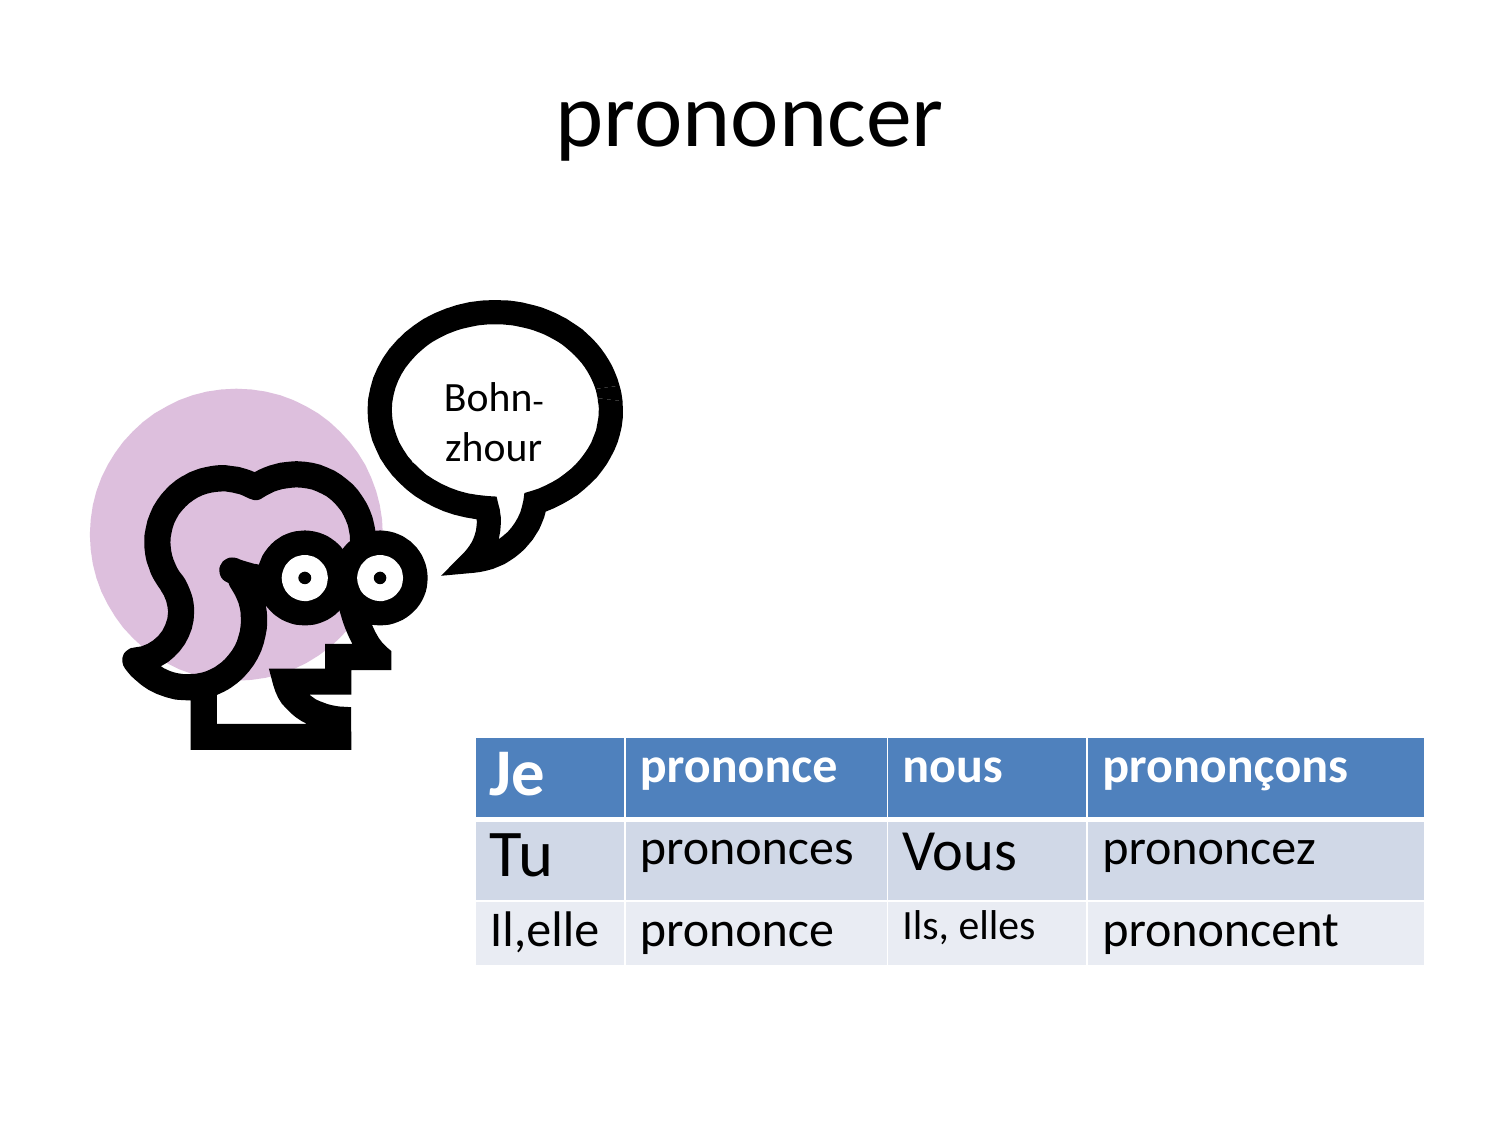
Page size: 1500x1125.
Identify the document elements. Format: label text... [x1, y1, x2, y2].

table_cell Vous [888, 822, 1086, 900]
table_header prononce [626, 738, 887, 817]
table_cell Tu [476, 822, 624, 900]
table_cell prononcez [1088, 822, 1424, 900]
table_cell prononcent [1088, 902, 1424, 965]
table_cell Il,elle [476, 902, 624, 965]
table_header prononçons [1088, 738, 1424, 817]
table_header nous [888, 738, 1086, 817]
picture [89, 299, 624, 751]
table_header Je [476, 758, 624, 817]
table_cell Ils, elles [888, 902, 1086, 965]
table_cell prononces [626, 822, 887, 900]
title prononcer [75, 45, 1425, 175]
table_cell prononce [626, 902, 887, 965]
